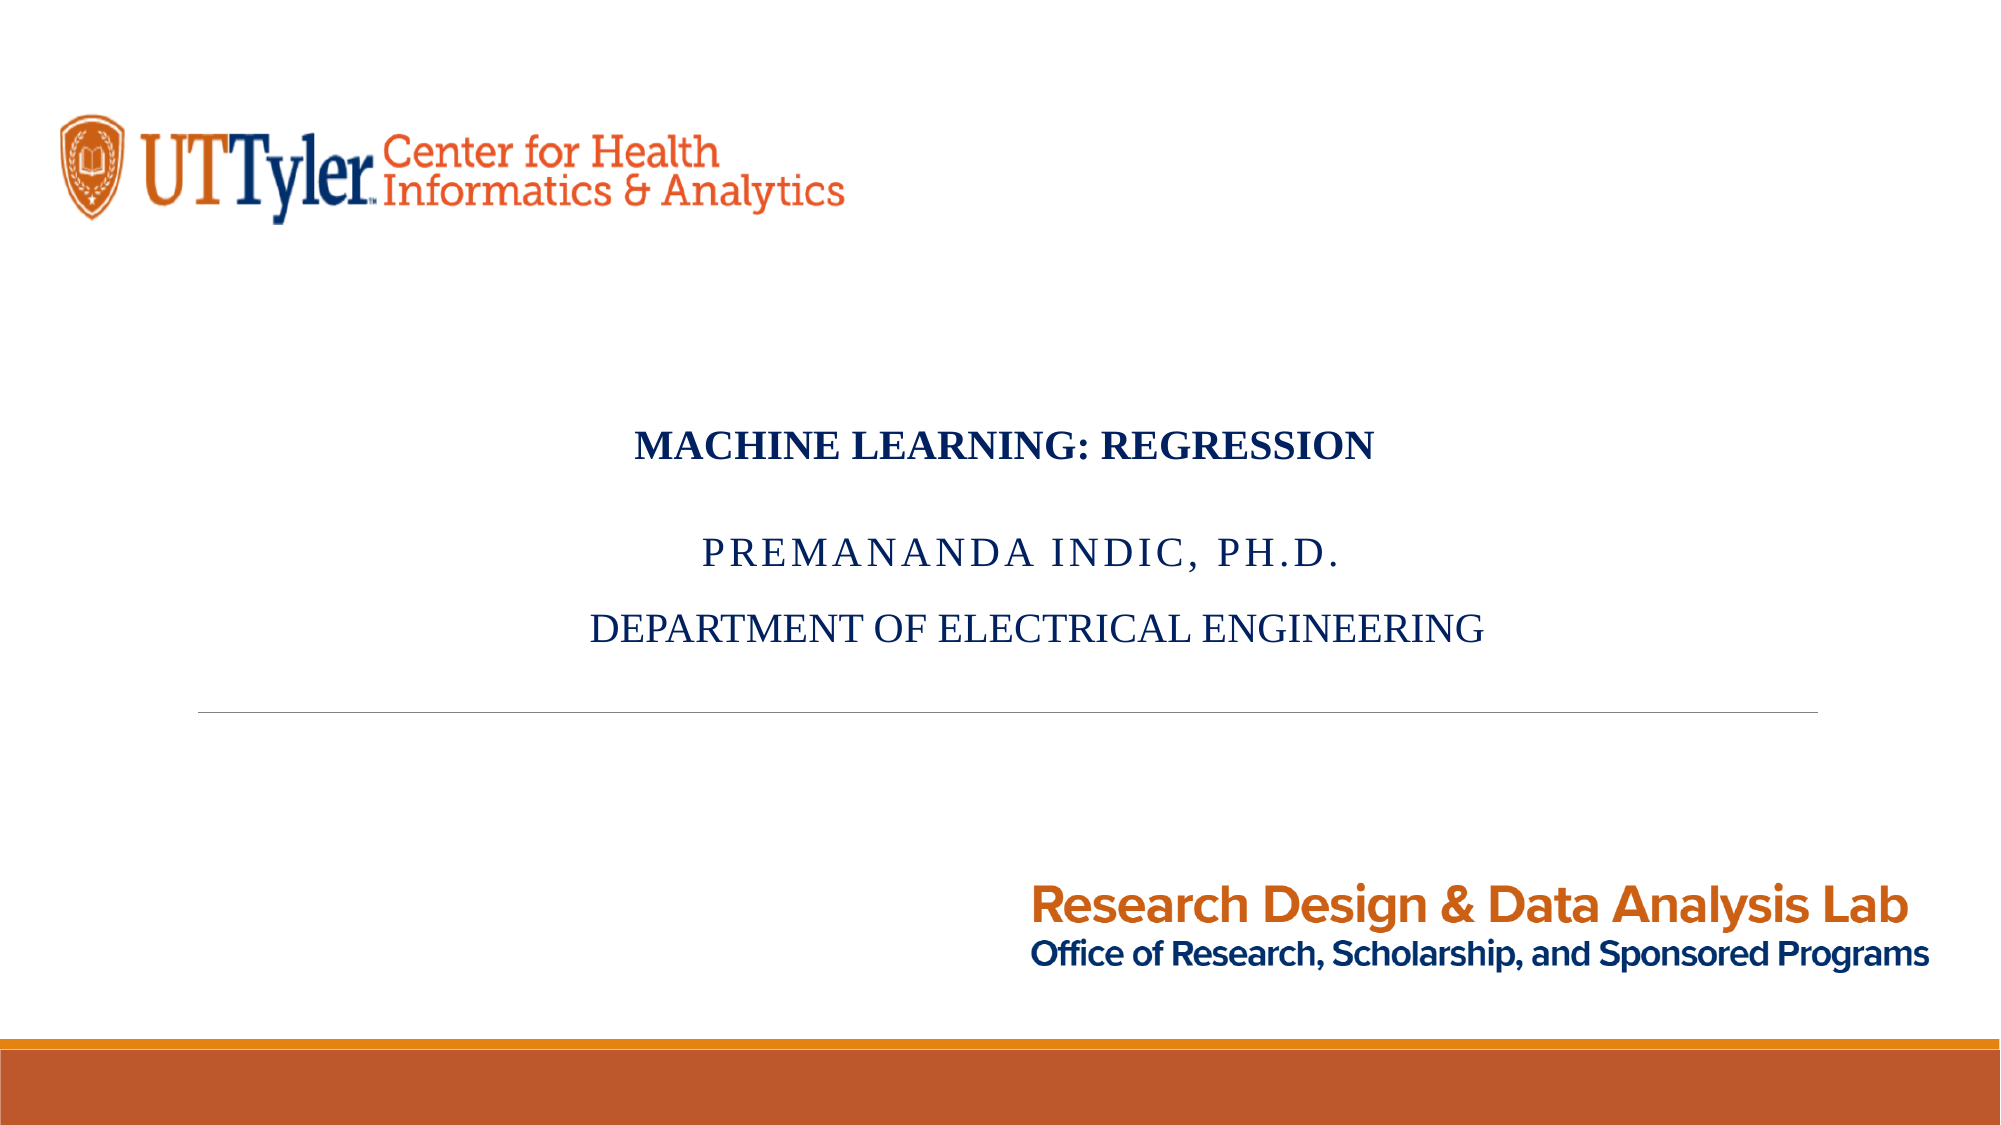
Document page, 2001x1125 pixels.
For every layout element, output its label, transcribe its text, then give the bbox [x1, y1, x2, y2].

text_box DEPARTMENT OF ELECTRICAL ENGINEERING [407, 593, 1668, 659]
subtitle PREMANANDA Indic, Ph.D. [352, 521, 1689, 665]
picture [20, 89, 856, 231]
text_box MACHINE LEARNING: REGRESSION [56, 410, 1954, 521]
title [137, 571, 1254, 1028]
picture [1026, 866, 1971, 988]
